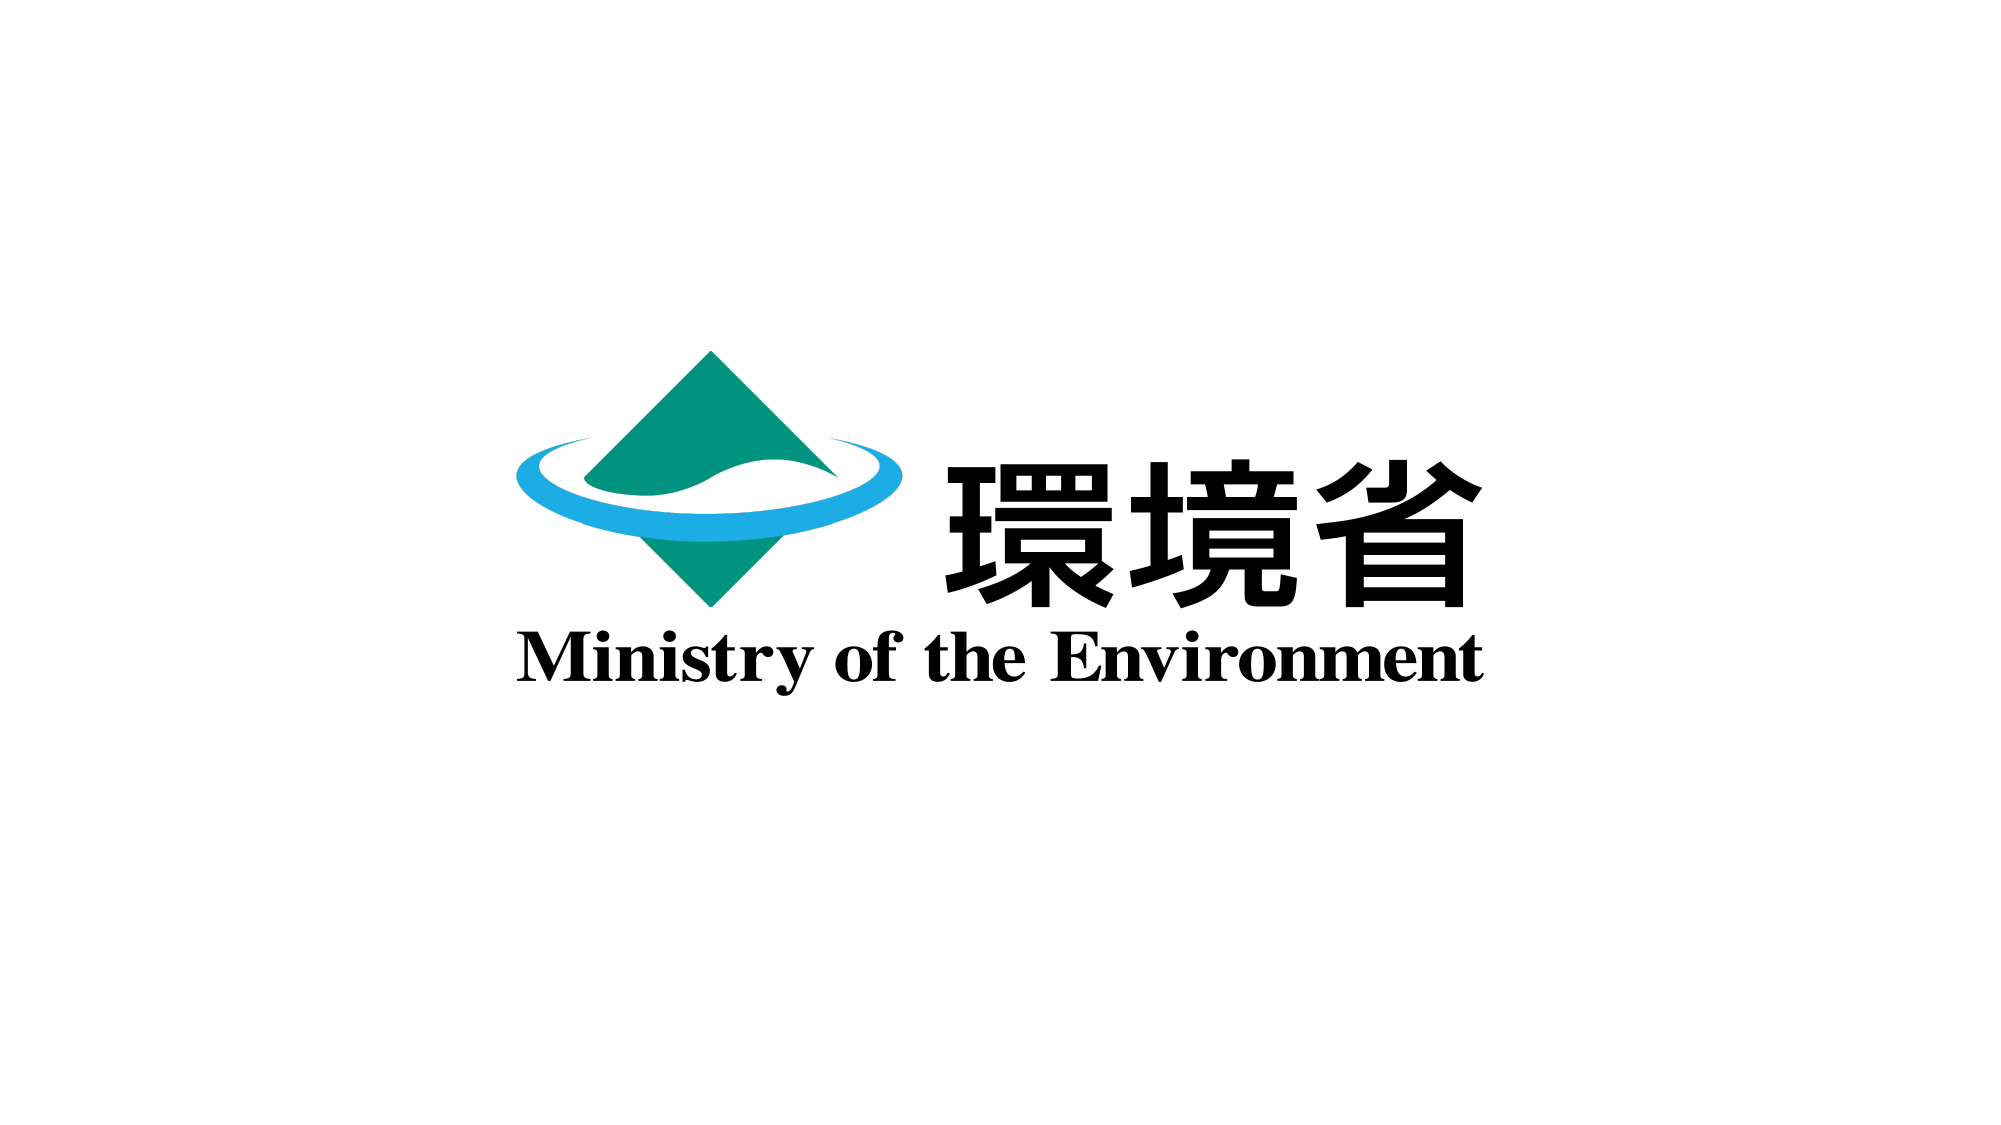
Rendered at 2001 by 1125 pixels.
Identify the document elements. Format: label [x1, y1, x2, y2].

picture [516, 351, 1484, 696]
